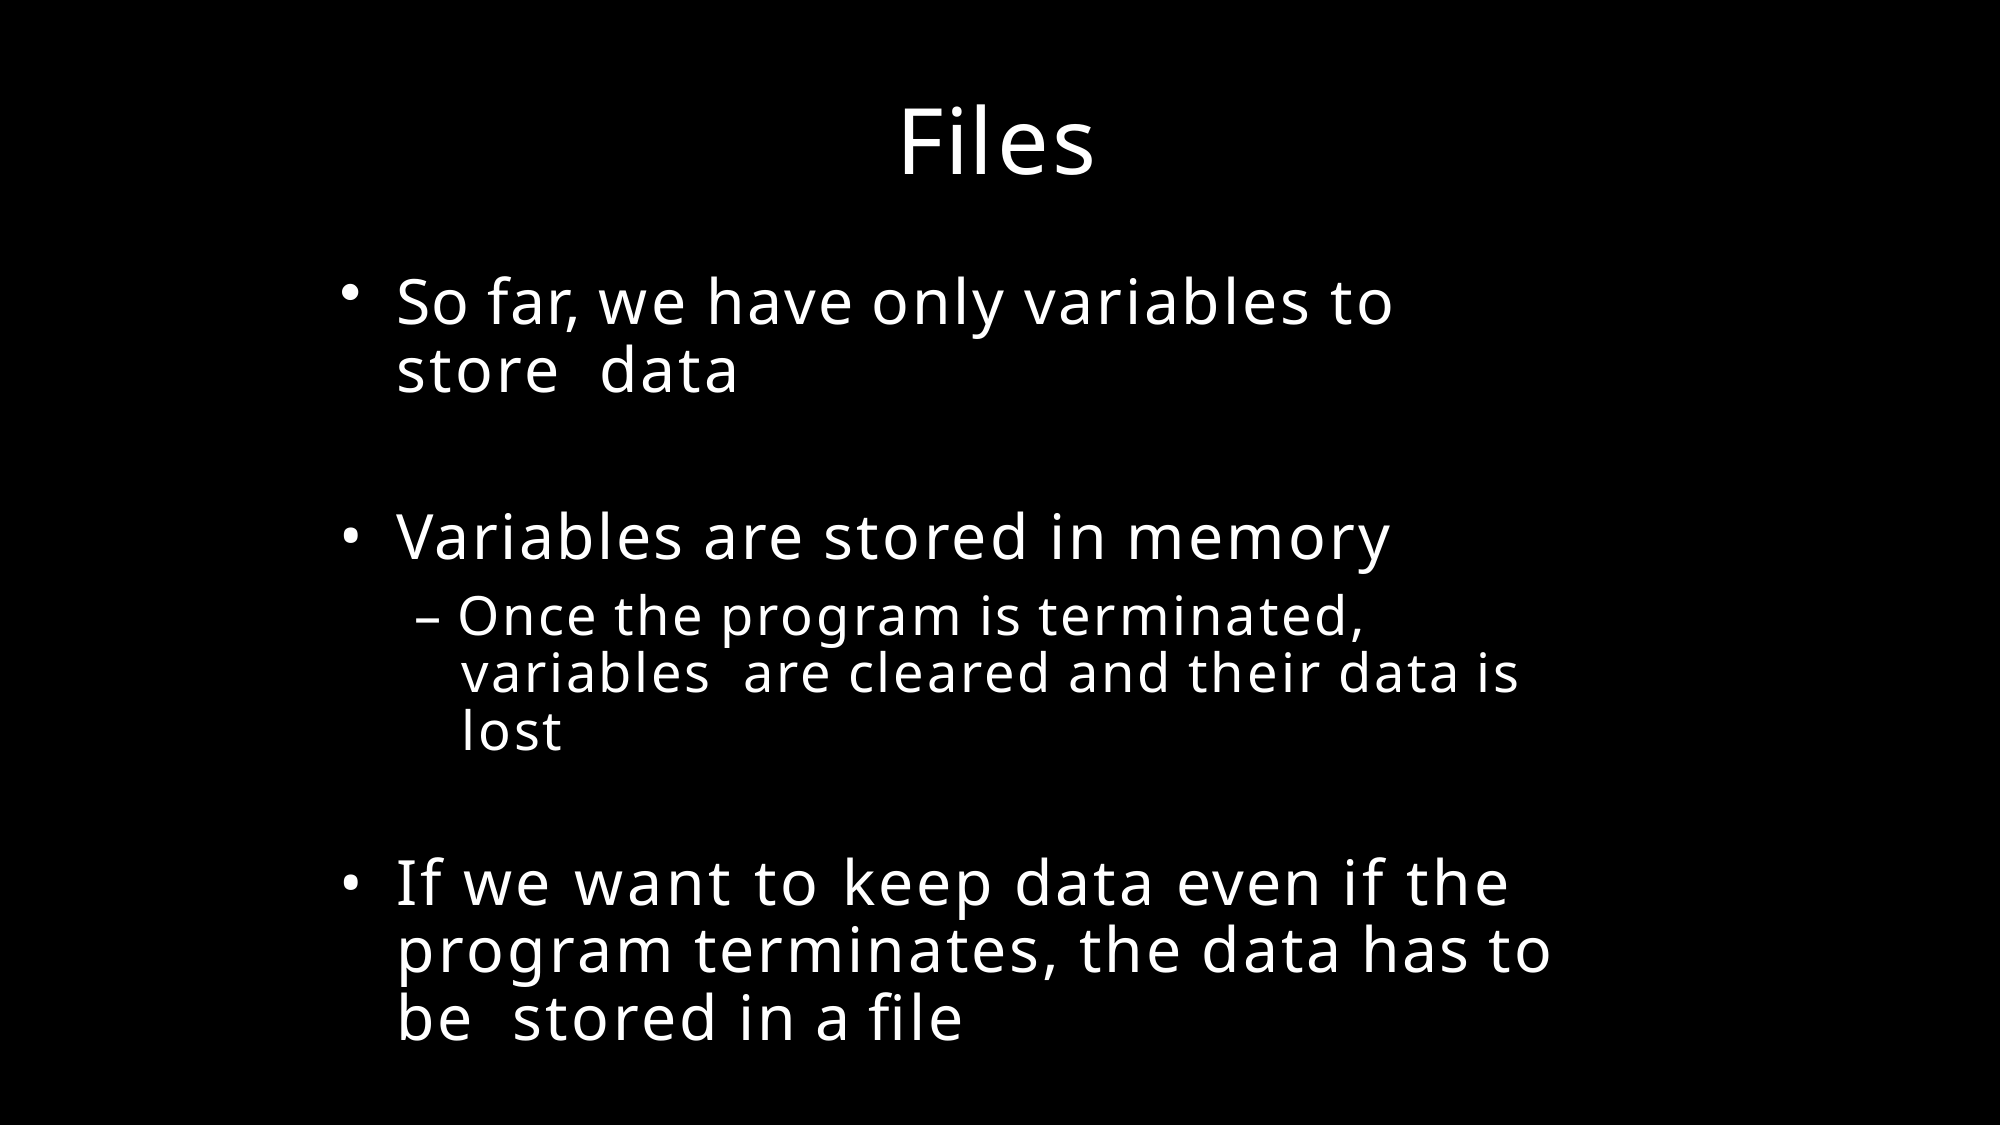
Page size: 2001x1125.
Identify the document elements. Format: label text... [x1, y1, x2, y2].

text_box So far, we have only variables to store data Variables are stored in memory – Once the program is terminated, variables are cleared and their data is lost If we want to keep data even if the program terminates, the data has to be stored in a file [337, 259, 1570, 1054]
title Files [893, 41, 1106, 232]
